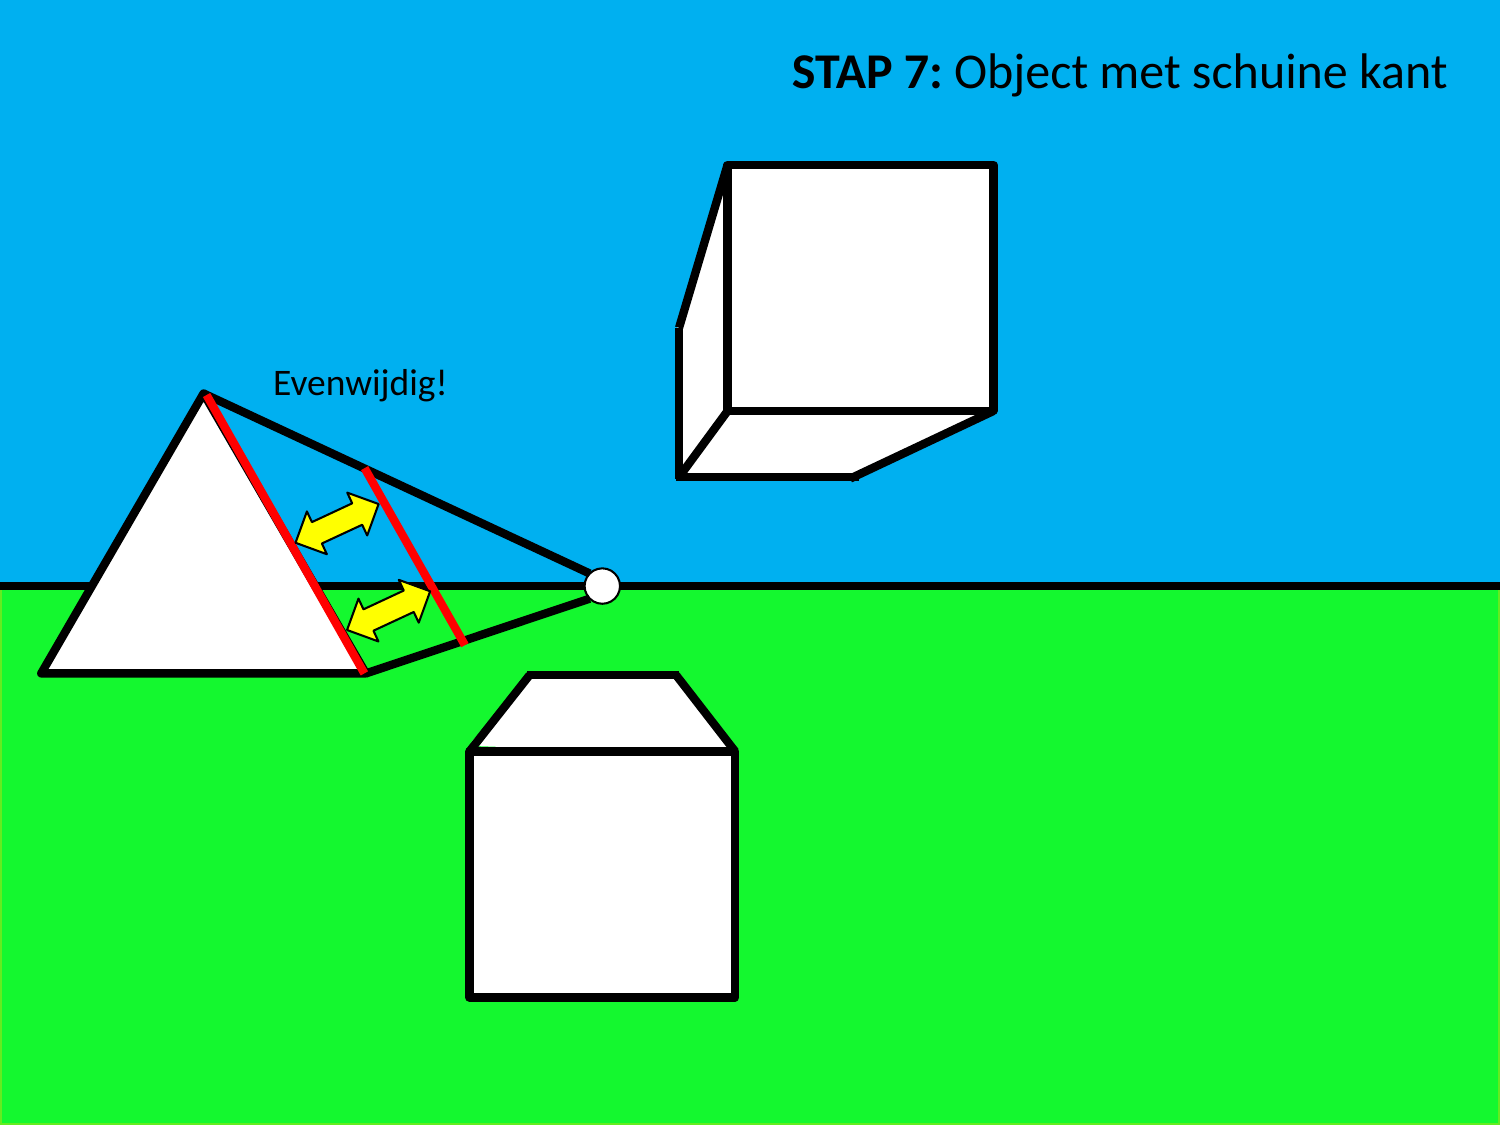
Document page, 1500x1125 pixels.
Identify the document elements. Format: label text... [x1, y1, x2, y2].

text_box [90, 398, 200, 585]
text_box [467, 749, 737, 1000]
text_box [206, 394, 365, 674]
text_box [726, 163, 995, 413]
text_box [369, 598, 590, 674]
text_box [675, 674, 736, 752]
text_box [363, 393, 590, 574]
text_box [588, 566, 622, 585]
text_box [849, 410, 994, 479]
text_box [678, 164, 728, 328]
text_box Evenwijdig! [258, 350, 495, 391]
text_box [369, 467, 466, 646]
text_box STAP 7: Object met schuine kant [767, 30, 1472, 106]
text_box [0, 592, 1500, 1125]
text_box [469, 682, 530, 752]
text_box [684, 410, 728, 476]
text_box [39, 595, 201, 676]
text_box [534, 684, 670, 749]
text_box [731, 413, 845, 473]
text_box [684, 335, 726, 409]
text_box [590, 595, 620, 606]
